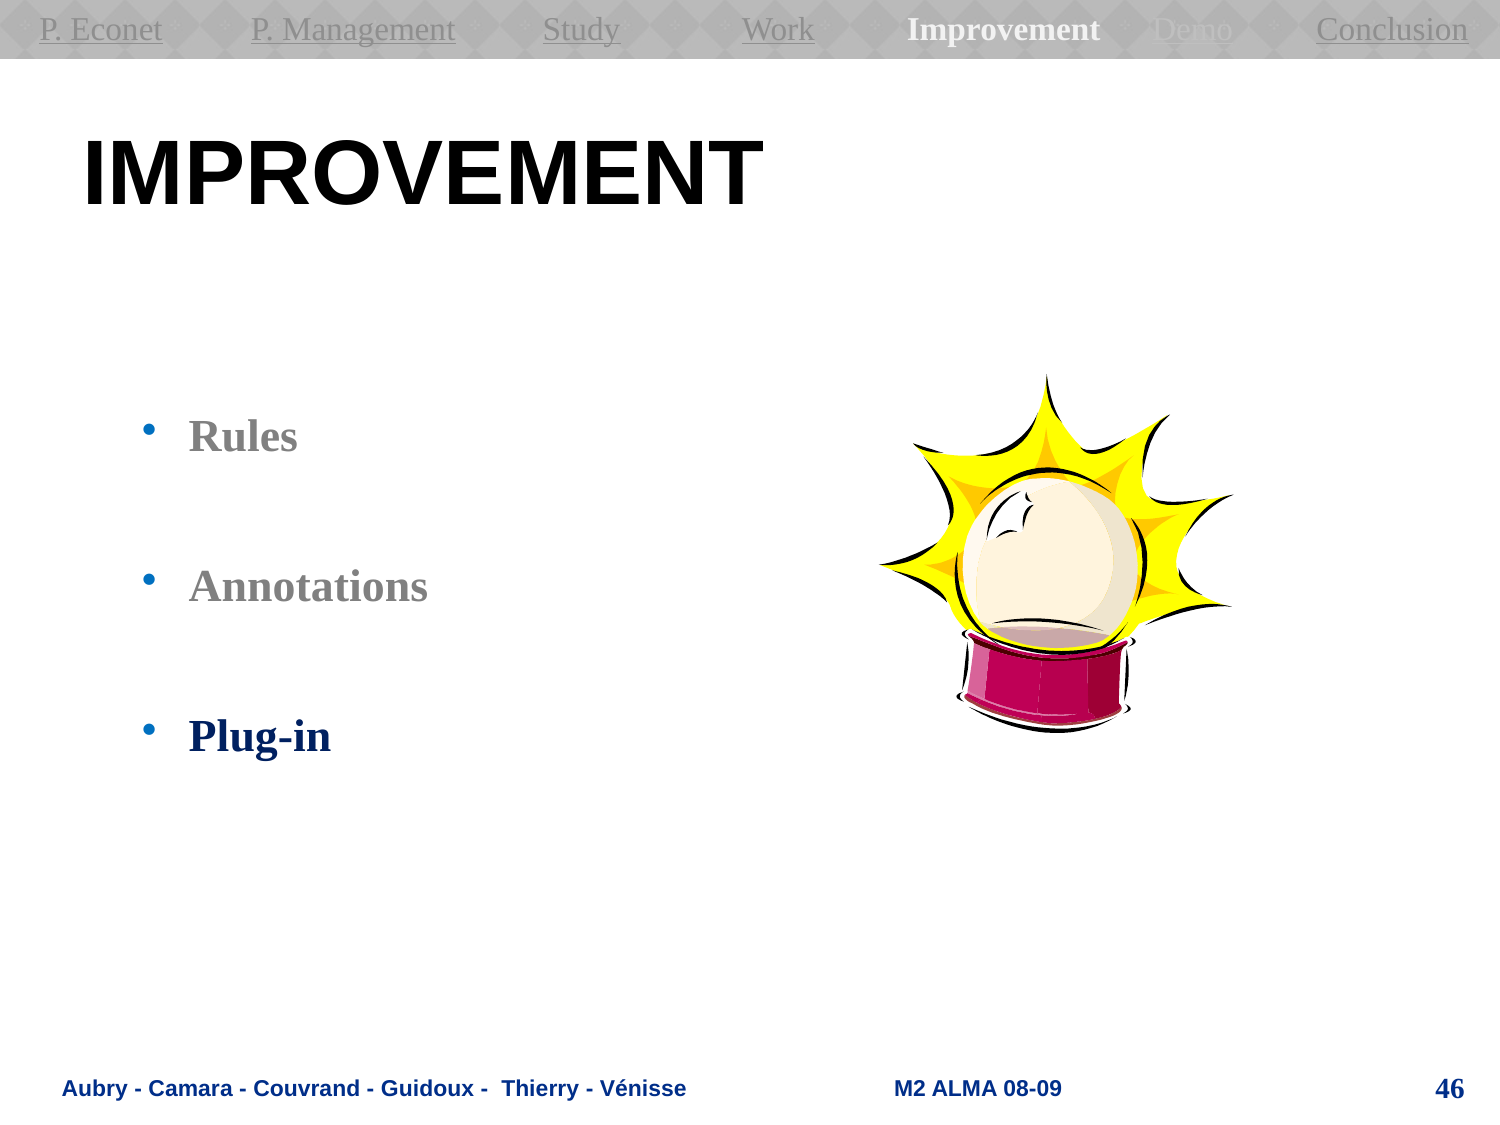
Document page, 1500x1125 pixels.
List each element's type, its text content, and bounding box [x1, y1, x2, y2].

list Rules Annotations Plug-in [128, 316, 1102, 926]
title improvement [75, 105, 1263, 223]
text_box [22, 0, 1486, 56]
footer Aubry - Camara - Couvrand - Guidoux - Thierry - Vénisse M2 ALMA 08-09 [46, 1066, 1231, 1102]
slide_number 46 [1368, 1066, 1465, 1104]
picture [878, 374, 1235, 760]
